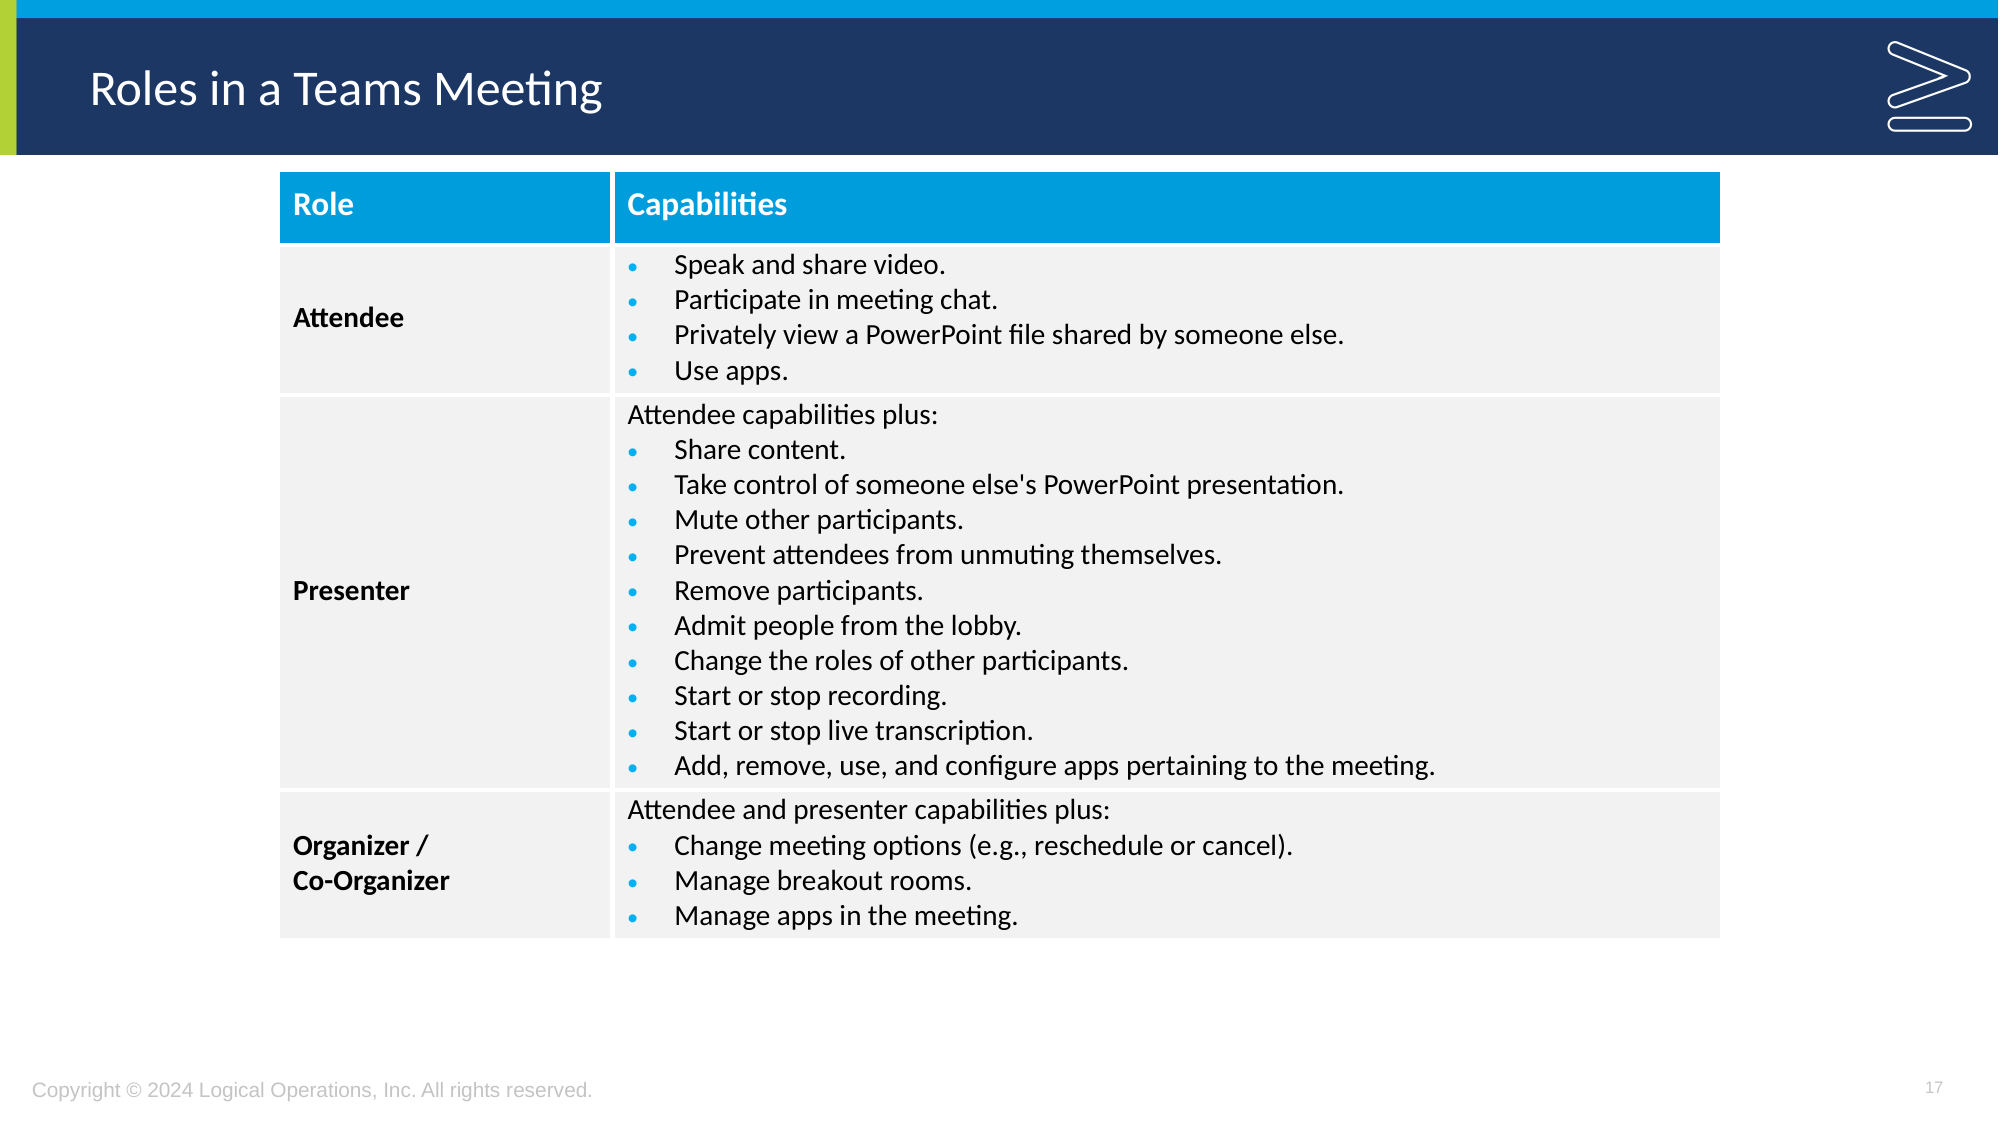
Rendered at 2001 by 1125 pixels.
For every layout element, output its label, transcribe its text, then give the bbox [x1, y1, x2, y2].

table_cell Speak and share video. Participate in meeting chat. Privately view a PowerPoint file shared by someone else. Use apps. [615, 247, 1720, 393]
picture [1850, 19, 1998, 155]
table_header Role [280, 172, 610, 243]
table_cell Organizer / Co-Organizer [280, 792, 610, 938]
table_cell Presenter [280, 397, 610, 788]
table_cell Attendee and presenter capabilities plus: Change meeting options (e.g., reschedule or cancel). Manage breakout rooms. Manage apps in the meeting. [615, 792, 1720, 938]
table_cell Attendee capabilities plus: Share content. Take control of someone else's PowerPoint presentation. Mute other participants. Prevent attendees from unmuting themselves. Remove participants. Admit people from the lobby. Change the roles of other participants. Start or stop recording. Start or stop live transcription. Add, remove, use, and configure apps pertaining to the meeting. [615, 397, 1720, 788]
title Roles in a Teams Meeting [74, 16, 1850, 155]
slide_number 17 [1491, 1057, 1959, 1118]
picture [0, 0, 74, 155]
table_cell Attendee [280, 247, 610, 393]
table_header Capabilities [615, 172, 1720, 243]
